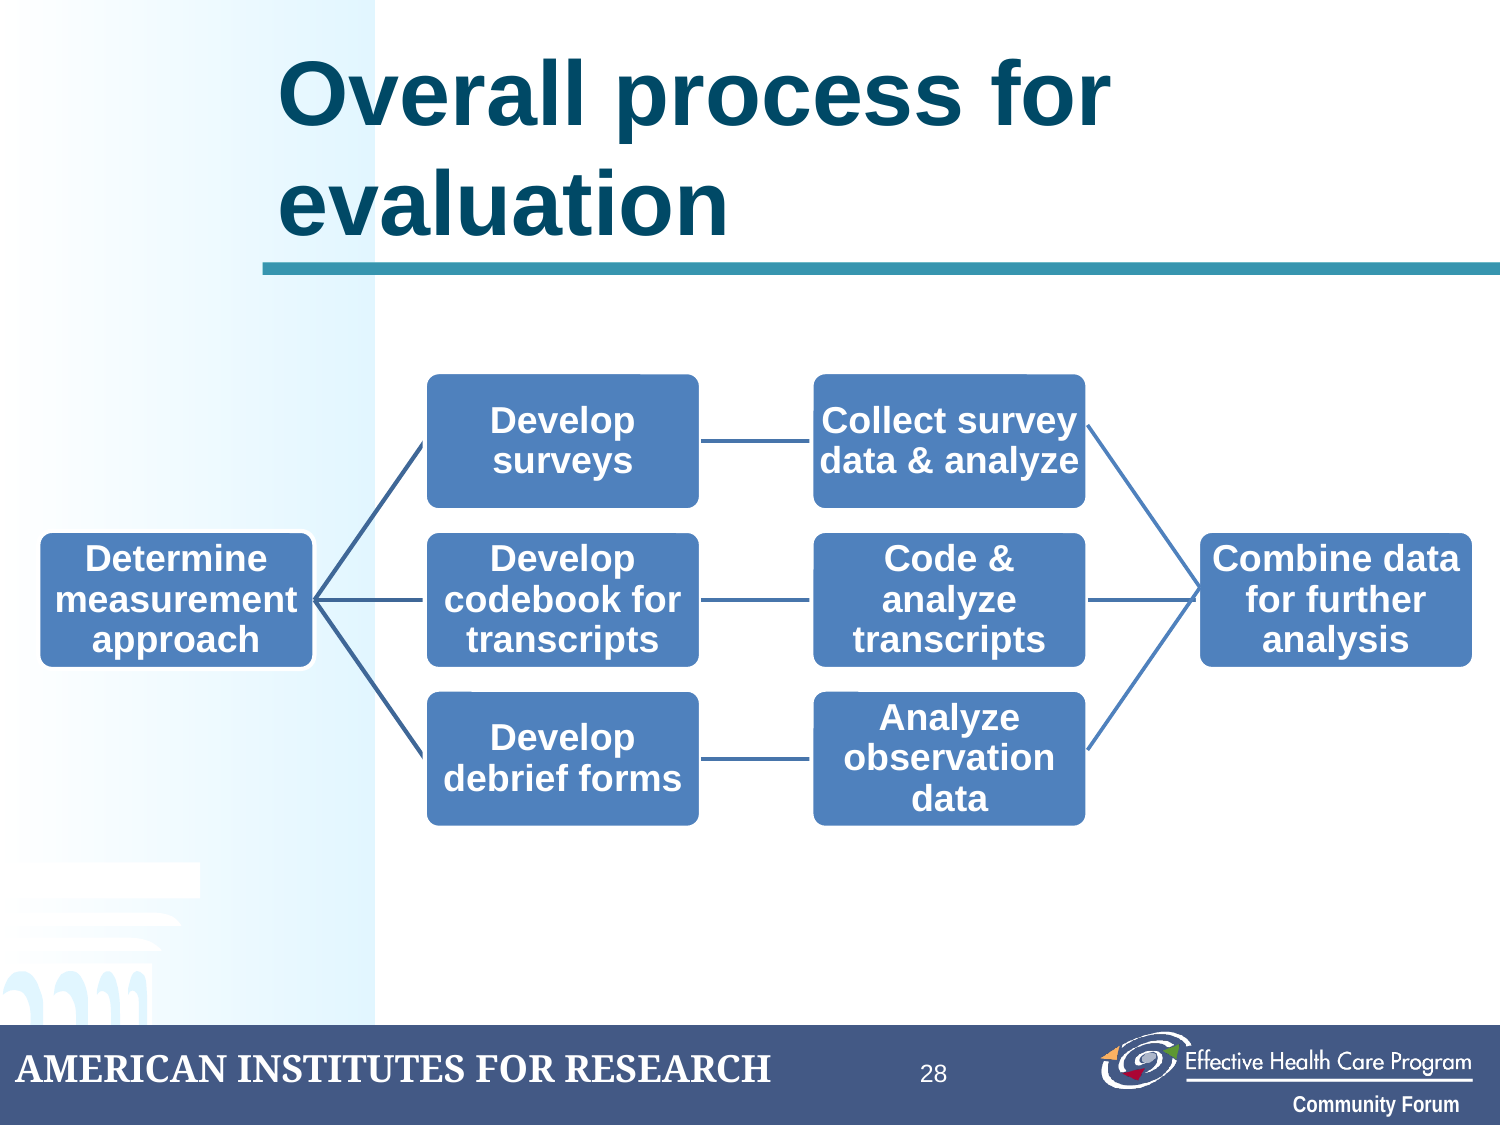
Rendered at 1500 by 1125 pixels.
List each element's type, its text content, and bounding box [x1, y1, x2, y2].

title Overall process for evaluation [262, 49, 1475, 112]
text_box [37, 112, 1476, 1088]
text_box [1087, 587, 1201, 751]
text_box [1087, 424, 1201, 587]
